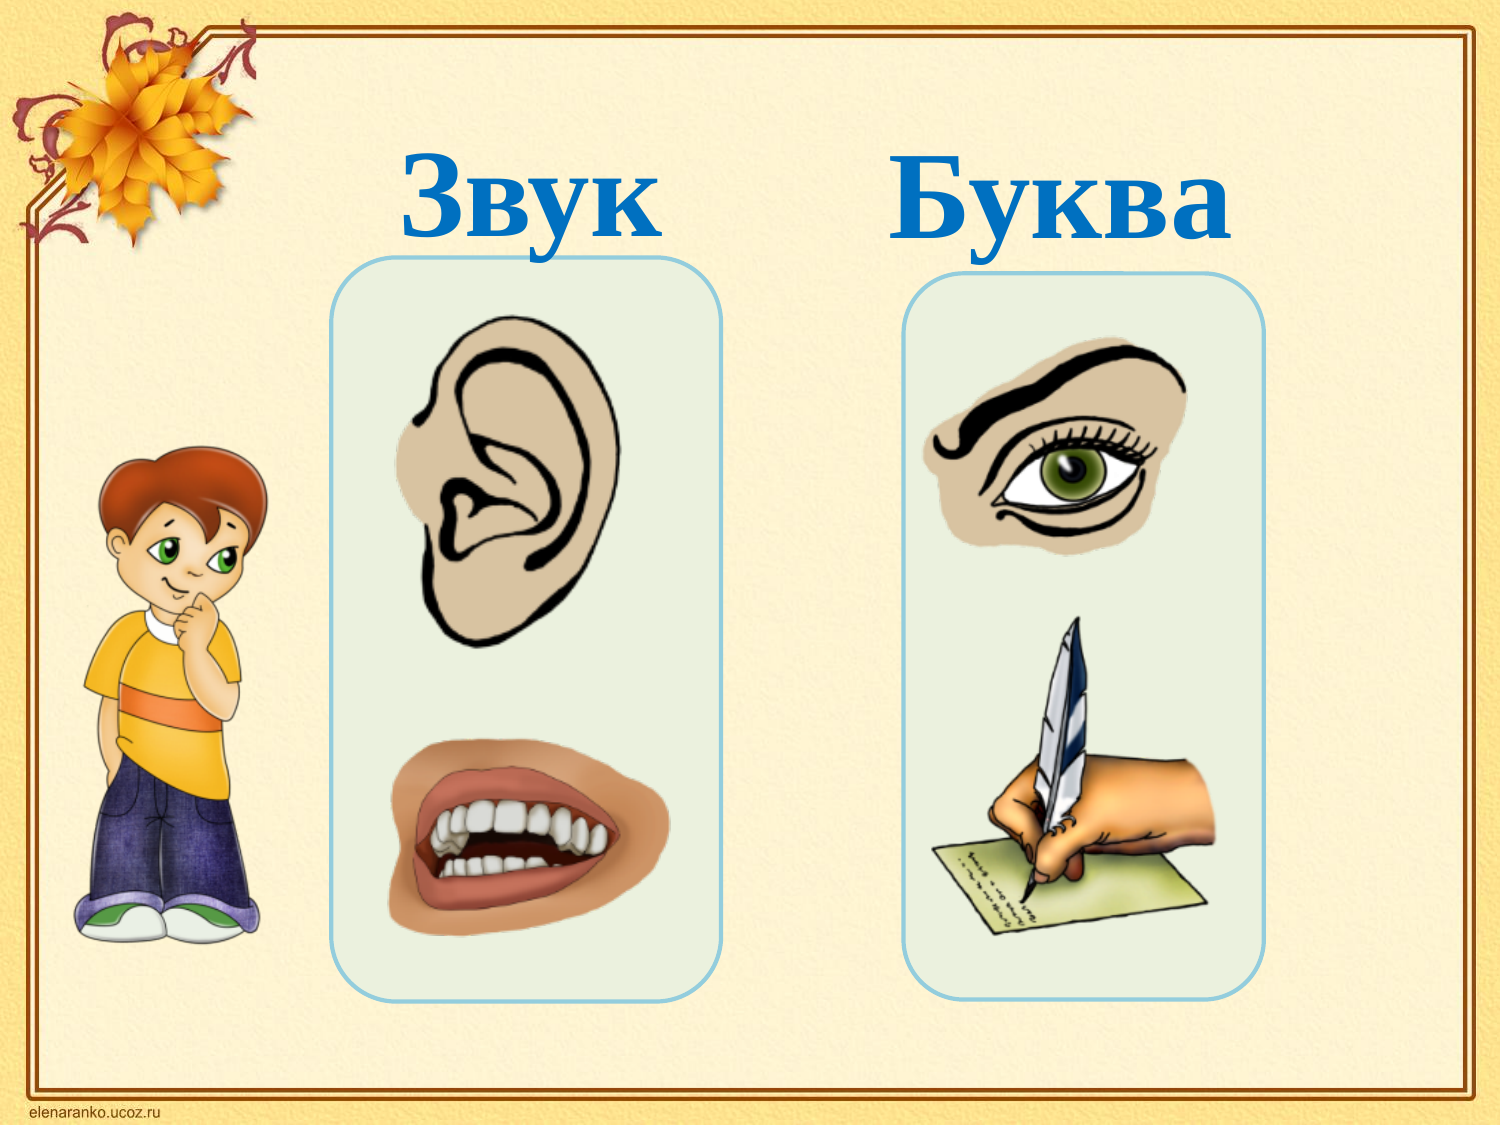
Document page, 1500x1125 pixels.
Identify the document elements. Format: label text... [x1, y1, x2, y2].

text_box Звук [383, 103, 774, 269]
picture [0, 0, 1500, 1125]
text_box Буква [874, 106, 1264, 422]
text_box [901, 318, 1266, 1002]
text_box [329, 256, 724, 1004]
